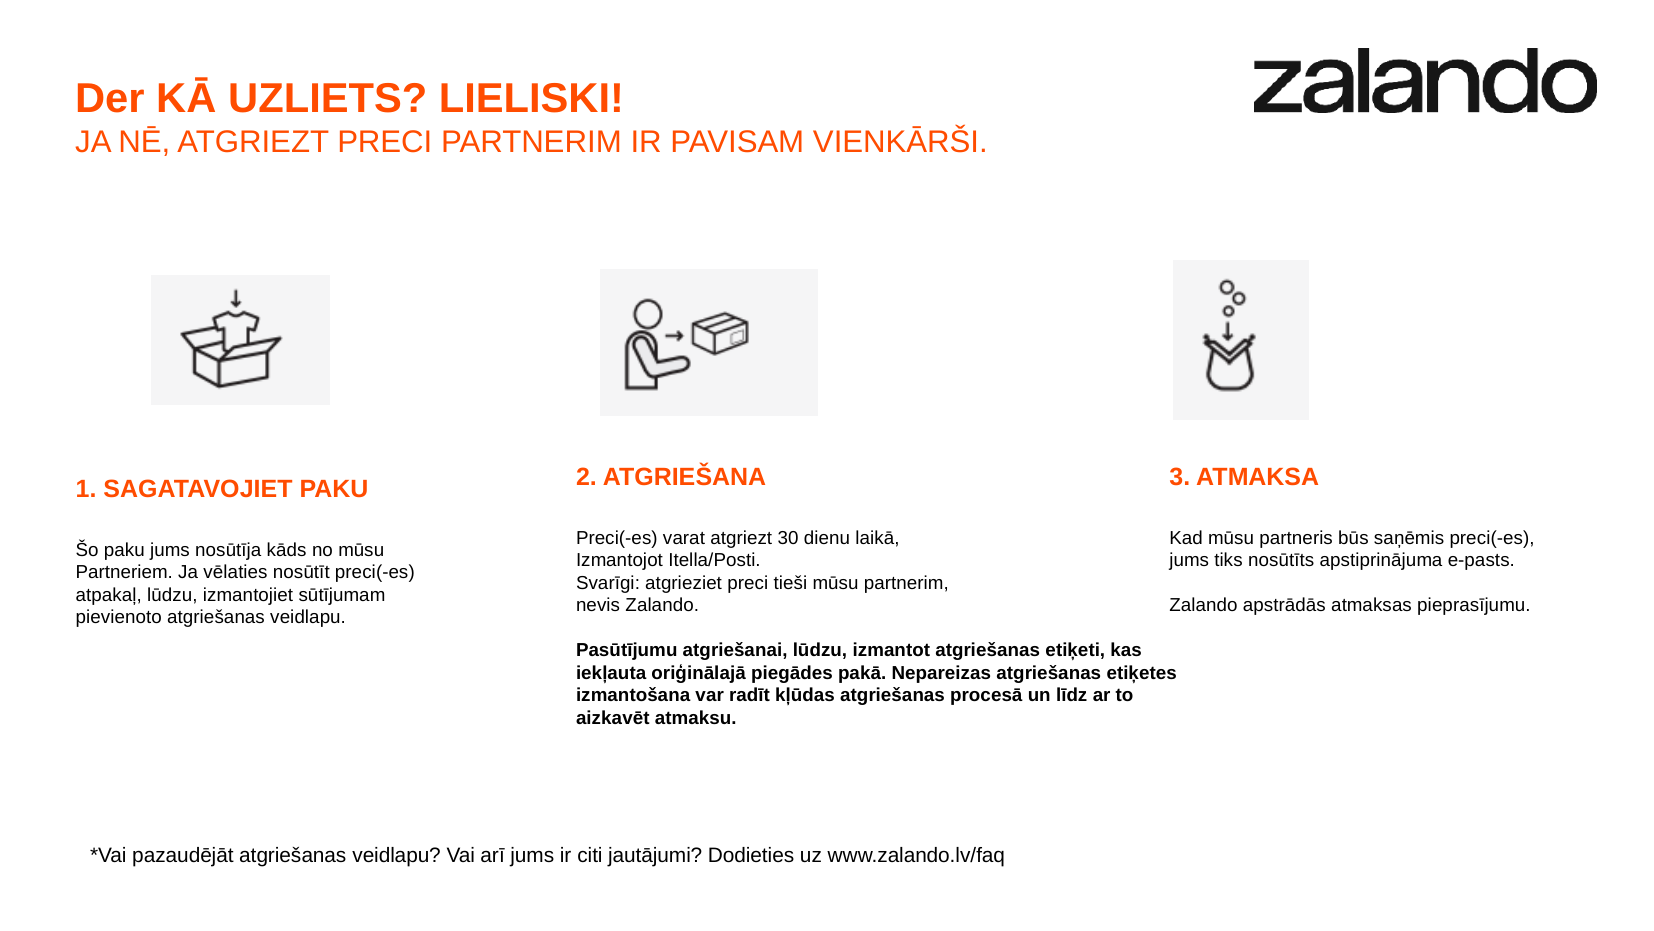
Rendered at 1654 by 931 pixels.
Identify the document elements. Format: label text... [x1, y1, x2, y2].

picture [599, 269, 818, 416]
text_box Der KĀ UZLIETS? LIELISKI! JA NĒ, ATGRIEZT PRECI PARTNERIM IR PAVISAM VIENKĀRŠI. [74, 36, 1563, 193]
picture [151, 275, 331, 406]
text_box *Vai pazaudējāt atgriešanas veidlapu? Vai arī jums ir citi jautājumi? Dodieties uz www.zalando.lv/faq [75, 744, 1590, 885]
picture [1172, 259, 1309, 421]
text_box 2. ATGRIEŠANA Preci(-es) varat atgriezt 30 dienu laikā, Izmantojot Itella/Posti. Svarīgi: atgrieziet preci tieši mūsu partnerim, nevis Zalando. Pasūtījumu atgriešanai, lūdzu, izmantot atgriešanas etiķeti, kas iekļauta oriģinālajā piegādes pakā. Nepareizas atgriešanas etiķetes izmantošana var radīt kļūdas atgriešanas procesā un līdz ar to aizkavēt atmaksu. [561, 453, 1200, 744]
text_box 1. SAGATAVOJIET PAKU Šo paku jums nosūtīja kāds no mūsu Partneriem. Ja vēlaties nosūtīt preci(-es) atpakaļ, lūdzu, izmantojiet sūtījumam pievienoto atgriešanas veidlapu. [60, 465, 561, 648]
text_box 3. ATMAKSA Kad mūsu partneris būs saņēmis preci(-es), jums tiks nosūtīts apstiprinājuma e-pasts. Zalando apstrādās atmaksas pieprasījumu. [1154, 453, 1654, 610]
picture [1254, 48, 1597, 113]
